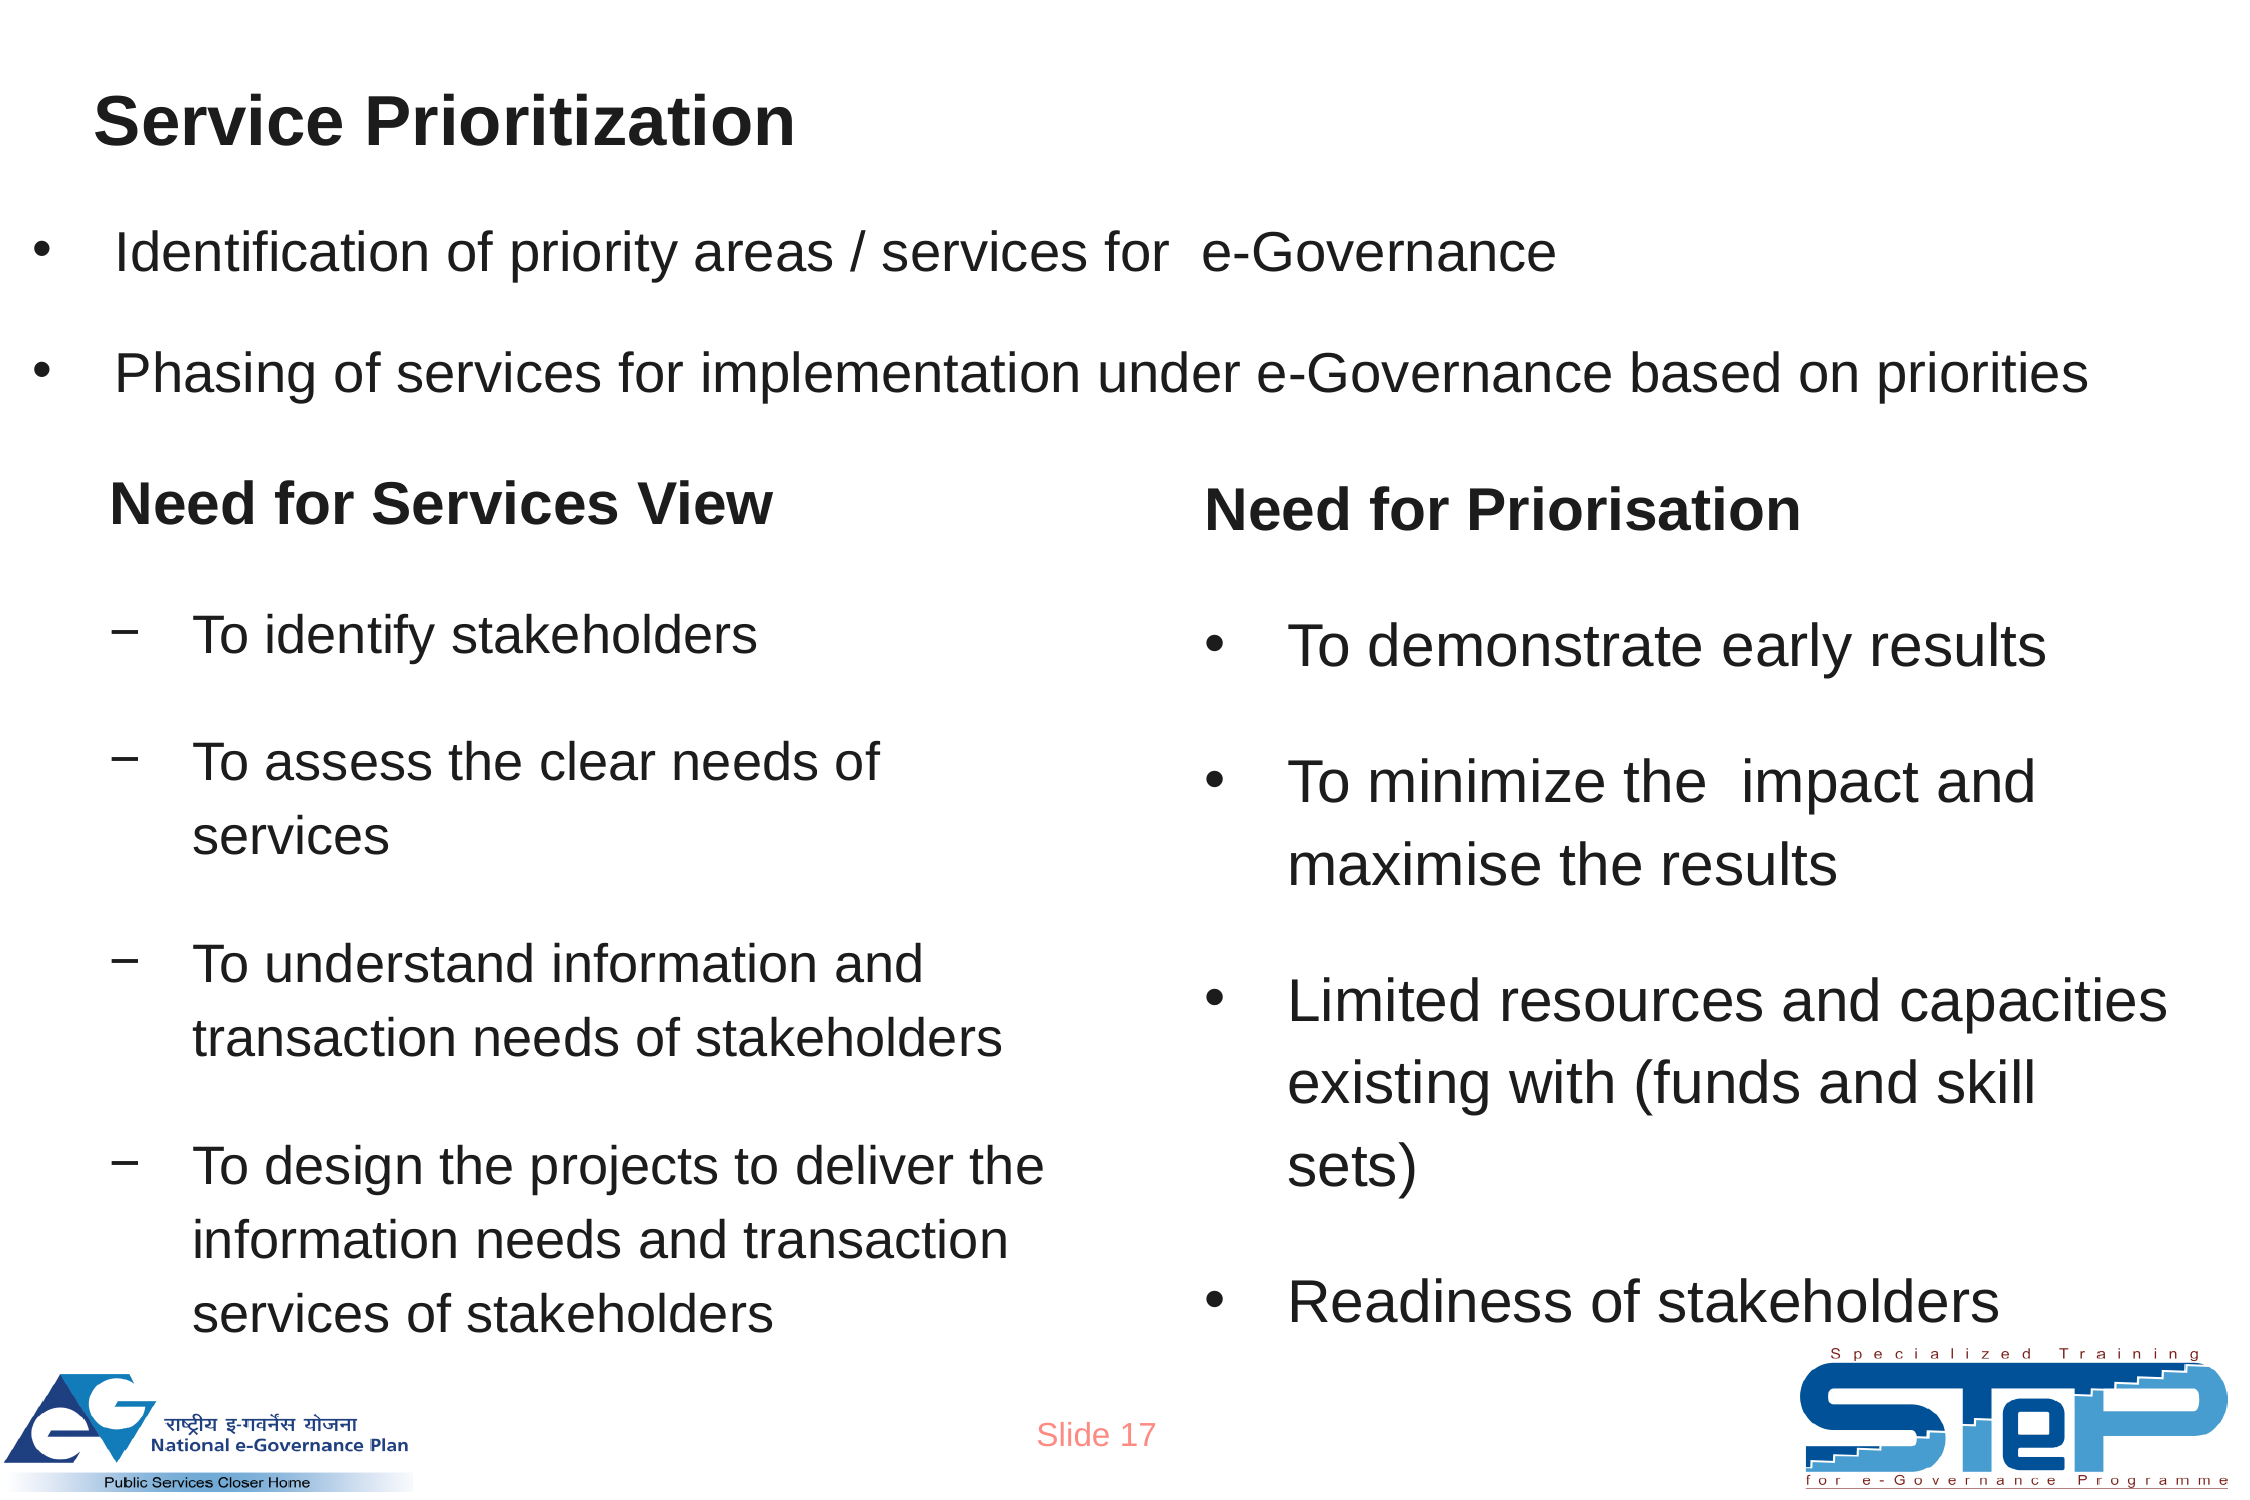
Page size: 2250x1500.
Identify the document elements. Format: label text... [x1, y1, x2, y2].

text_box Identification of priority areas / services for e-Governance Phasing of services for implementation under e-Governance based on priorities [0, 214, 2250, 415]
list Need for Services View To identify stakeholders To assess the clear needs of services To understand information and transaction needs of stakeholders To design the projects to deliver the information needs and transaction services of stakeholders [66, 453, 1096, 1315]
title Service Prioritization [93, 74, 2138, 214]
picture [3, 1374, 413, 1492]
text_box Need for Priorisation To demonstrate early results To minimize the impact and maximise the results Limited resources and capacities existing with (funds and skill sets) Readiness of stakeholders [1162, 459, 2178, 1315]
picture [1800, 1348, 2228, 1489]
